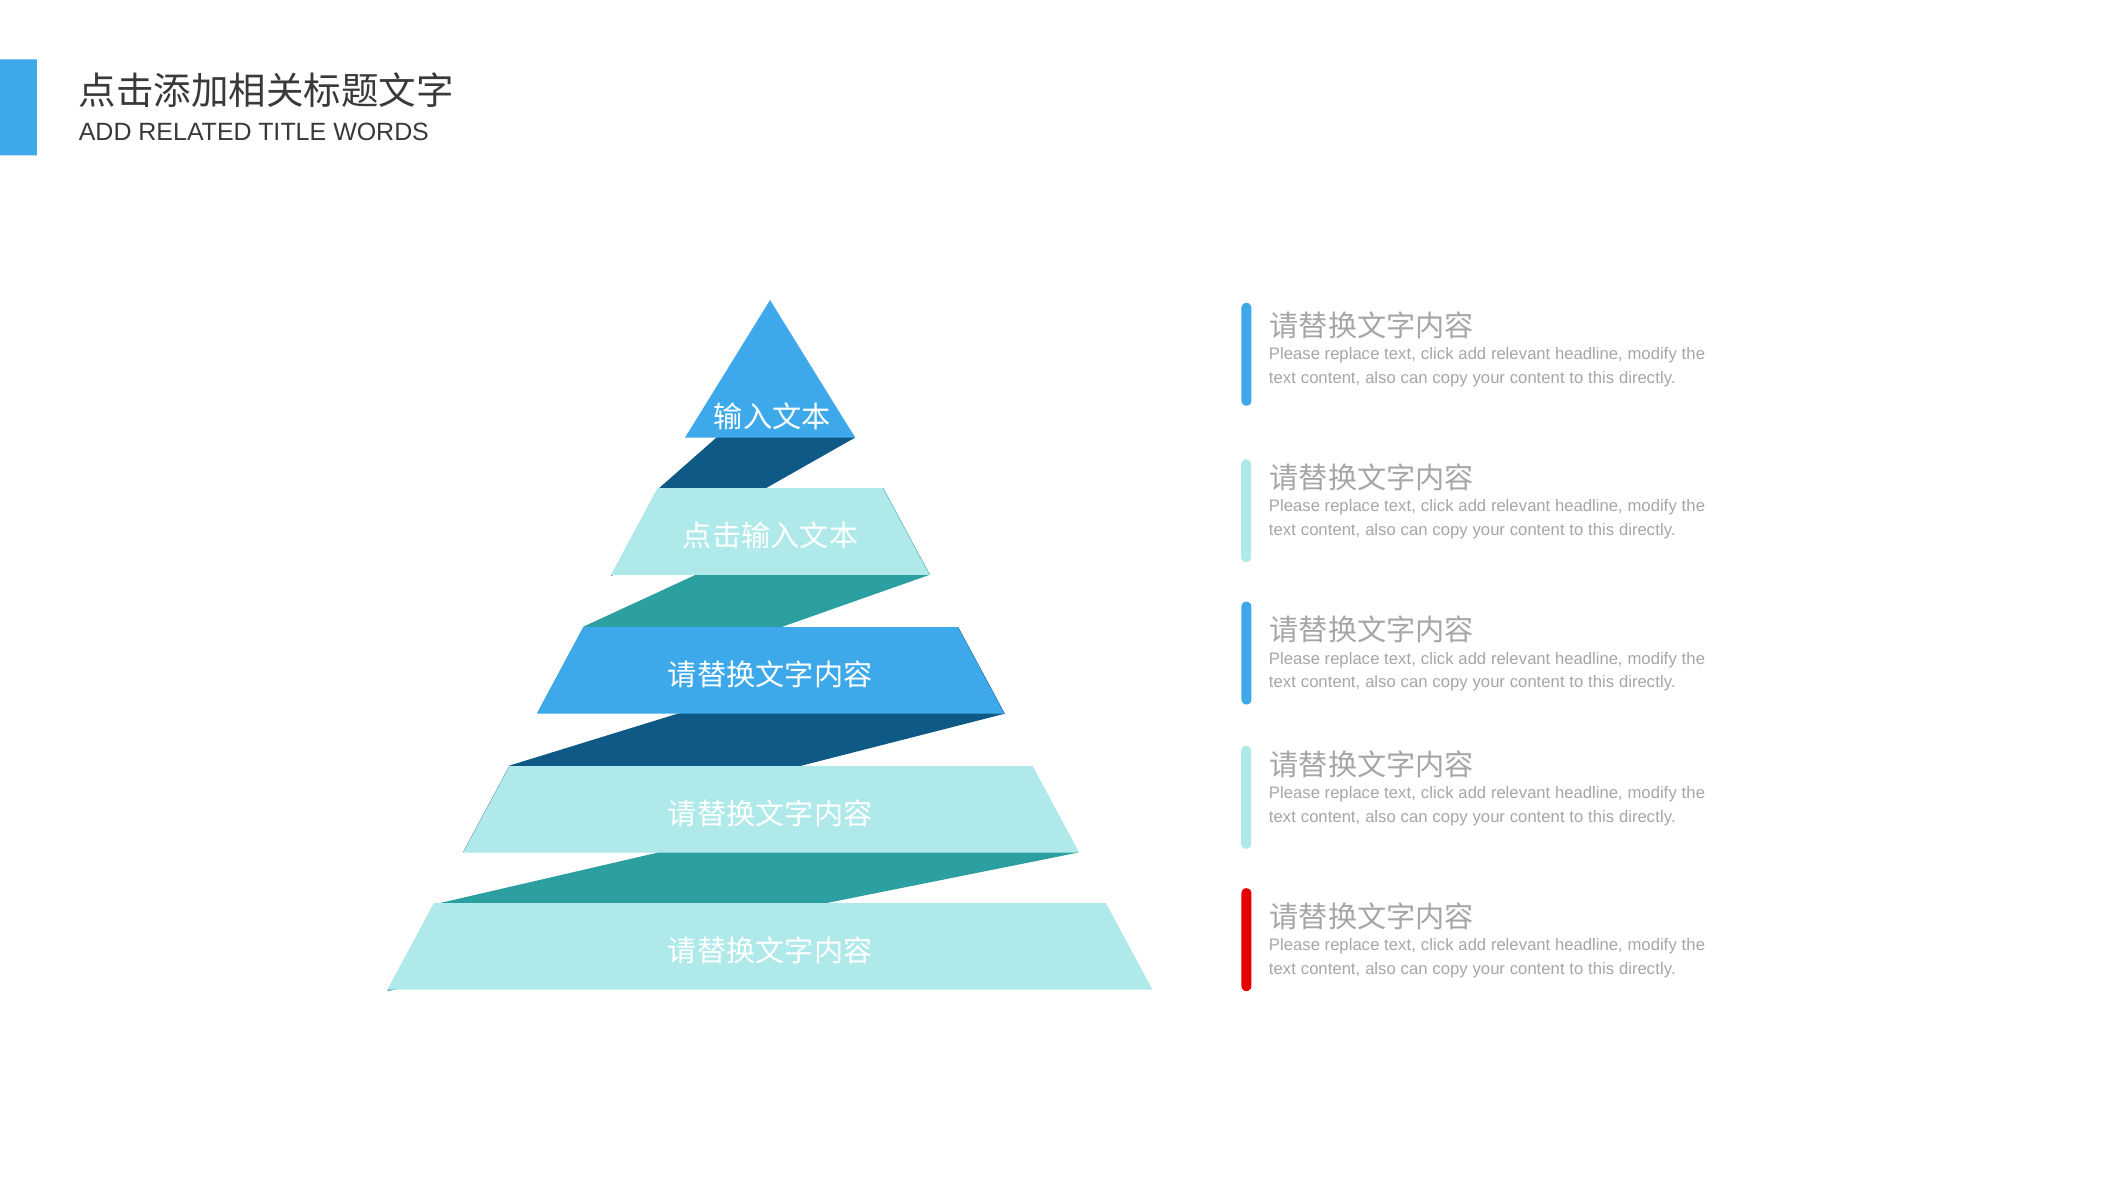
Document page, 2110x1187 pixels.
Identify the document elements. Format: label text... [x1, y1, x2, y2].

text_box [509, 714, 1004, 766]
text_box [440, 853, 1077, 903]
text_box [1268, 300, 1712, 386]
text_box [1268, 452, 1712, 538]
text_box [684, 300, 857, 448]
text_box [463, 766, 1080, 853]
text_box [1240, 886, 1253, 993]
text_box [583, 575, 930, 627]
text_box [1268, 738, 1712, 825]
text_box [610, 488, 930, 575]
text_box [387, 903, 1153, 990]
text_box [1268, 604, 1712, 690]
text_box ADD RELATED TITLE WORDS [62, 107, 446, 154]
text_box [1240, 458, 1253, 564]
text_box [1240, 744, 1253, 850]
text_box [659, 448, 837, 488]
text_box [1240, 600, 1253, 706]
text_box [1240, 301, 1253, 407]
text_box 点击添加相关标题文字 [62, 59, 470, 121]
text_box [536, 627, 1005, 714]
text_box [1268, 891, 1712, 977]
